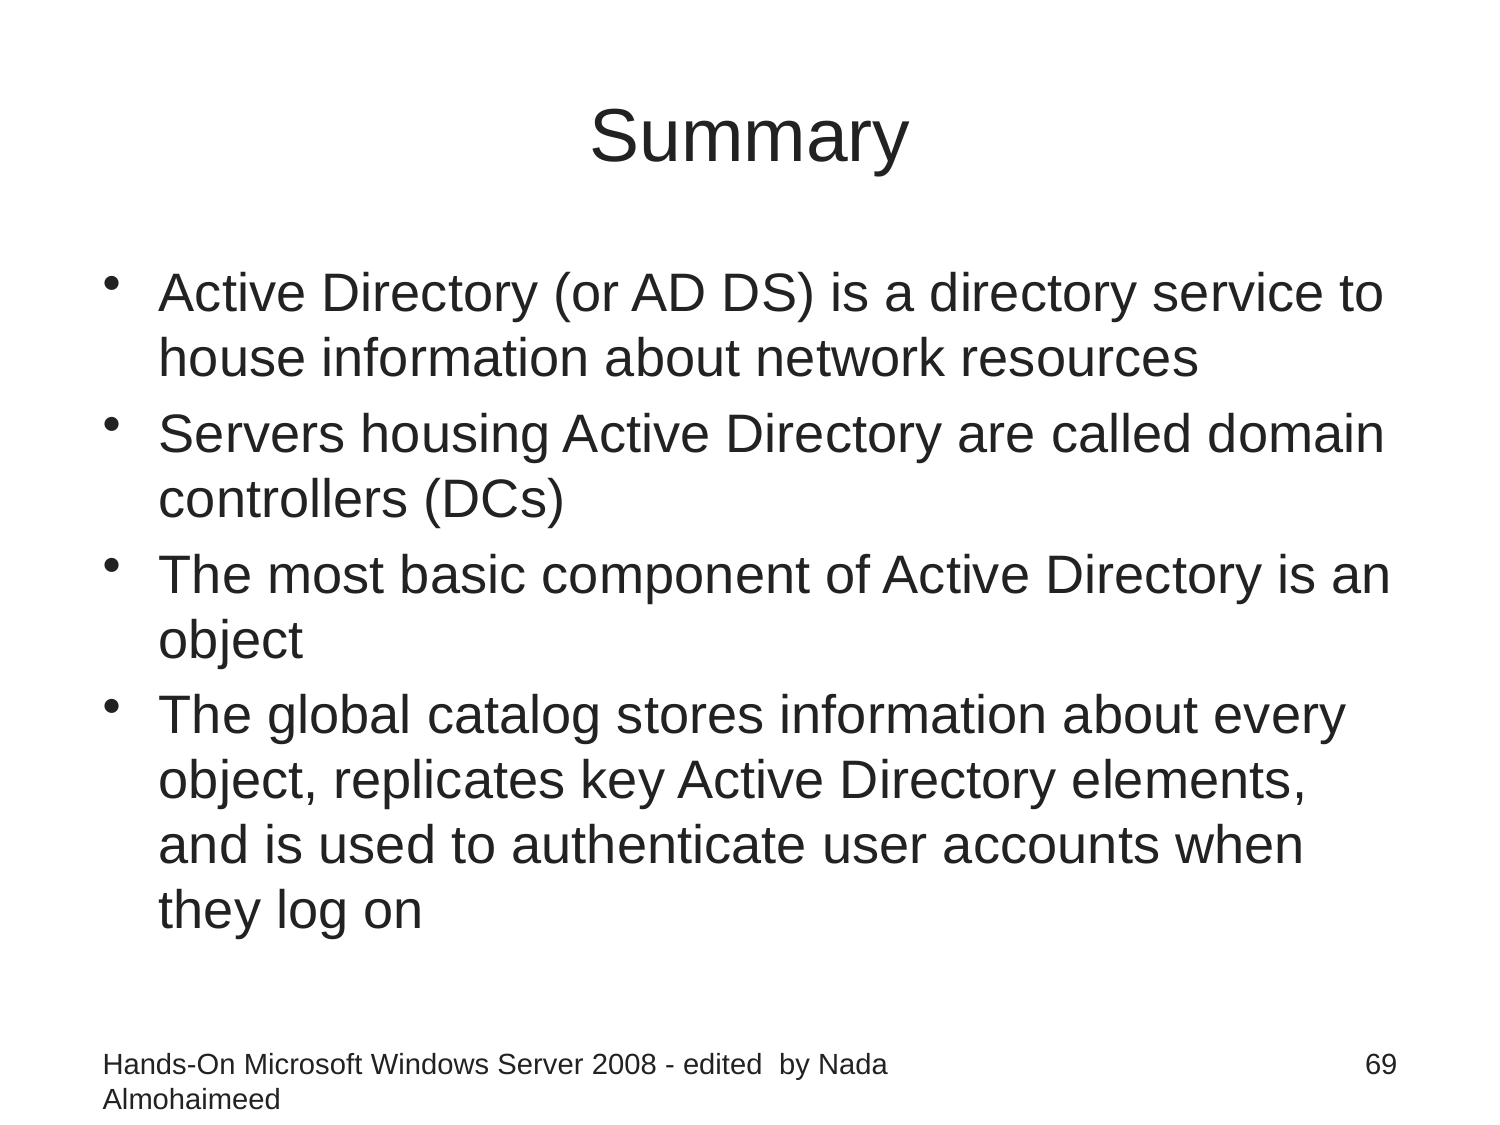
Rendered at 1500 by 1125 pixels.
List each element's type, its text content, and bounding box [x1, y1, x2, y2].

list Active Directory (or AD DS) is a directory service to house information about network resources Servers housing Active Directory are called domain controllers (DCs) The most basic component of Active Directory is an object The global catalog stores information about every object, replicates key Active Directory elements, and is used to authenticate user accounts when they log on [87, 249, 1413, 1001]
slide_number 69 [1074, 1037, 1413, 1101]
title Summary [87, 37, 1413, 226]
footer Hands-On Microsoft Windows Server 2008 - edited by Nada Almohaimeed [87, 1037, 1051, 1101]
